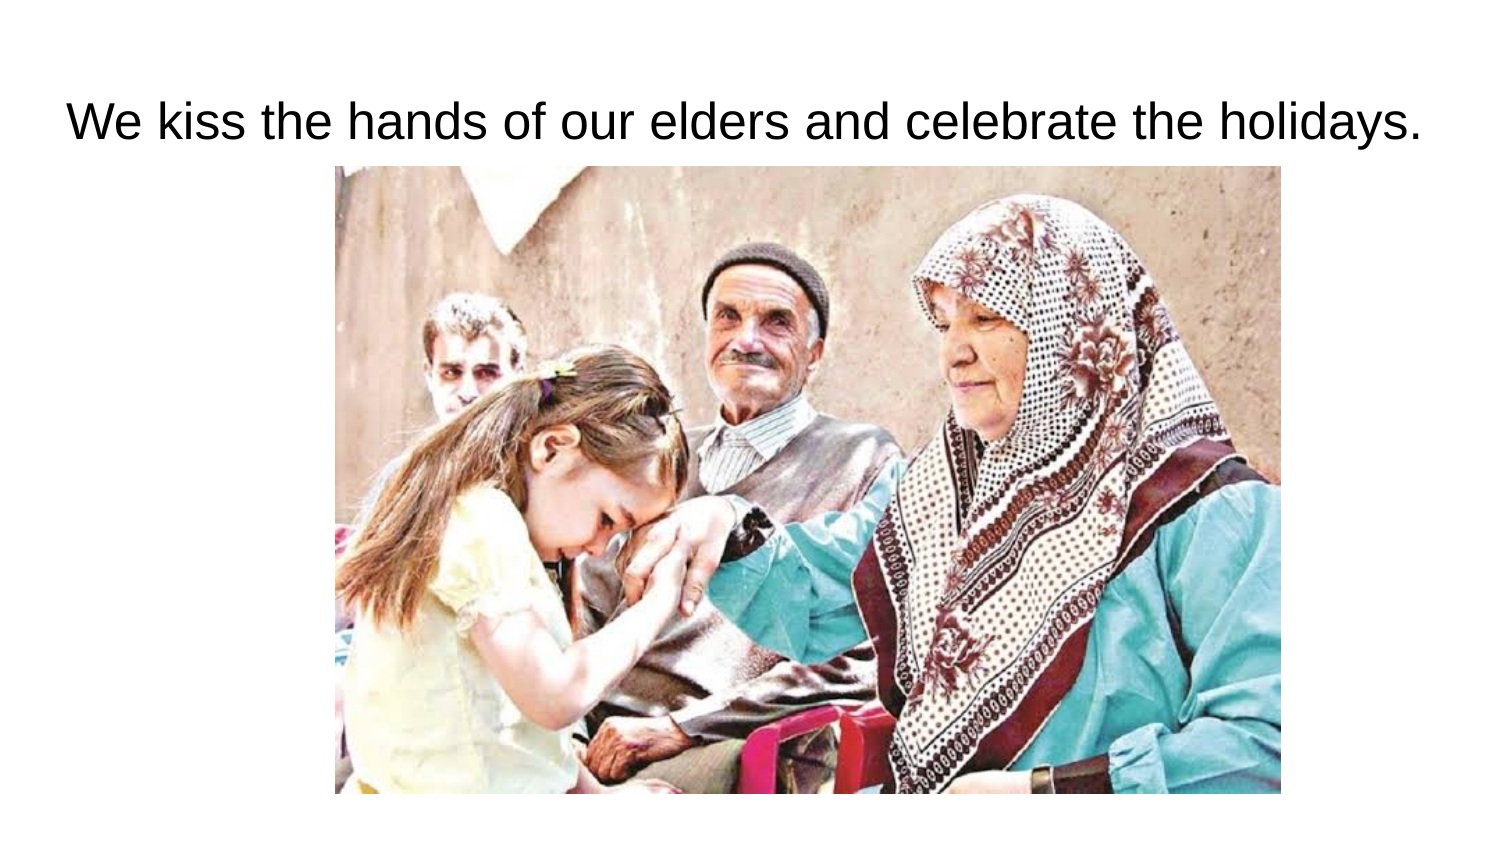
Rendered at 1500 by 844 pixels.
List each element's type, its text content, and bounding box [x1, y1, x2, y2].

title We kiss the hands of our elders and celebrate the holidays. [51, 72, 1449, 167]
picture [335, 166, 1281, 794]
